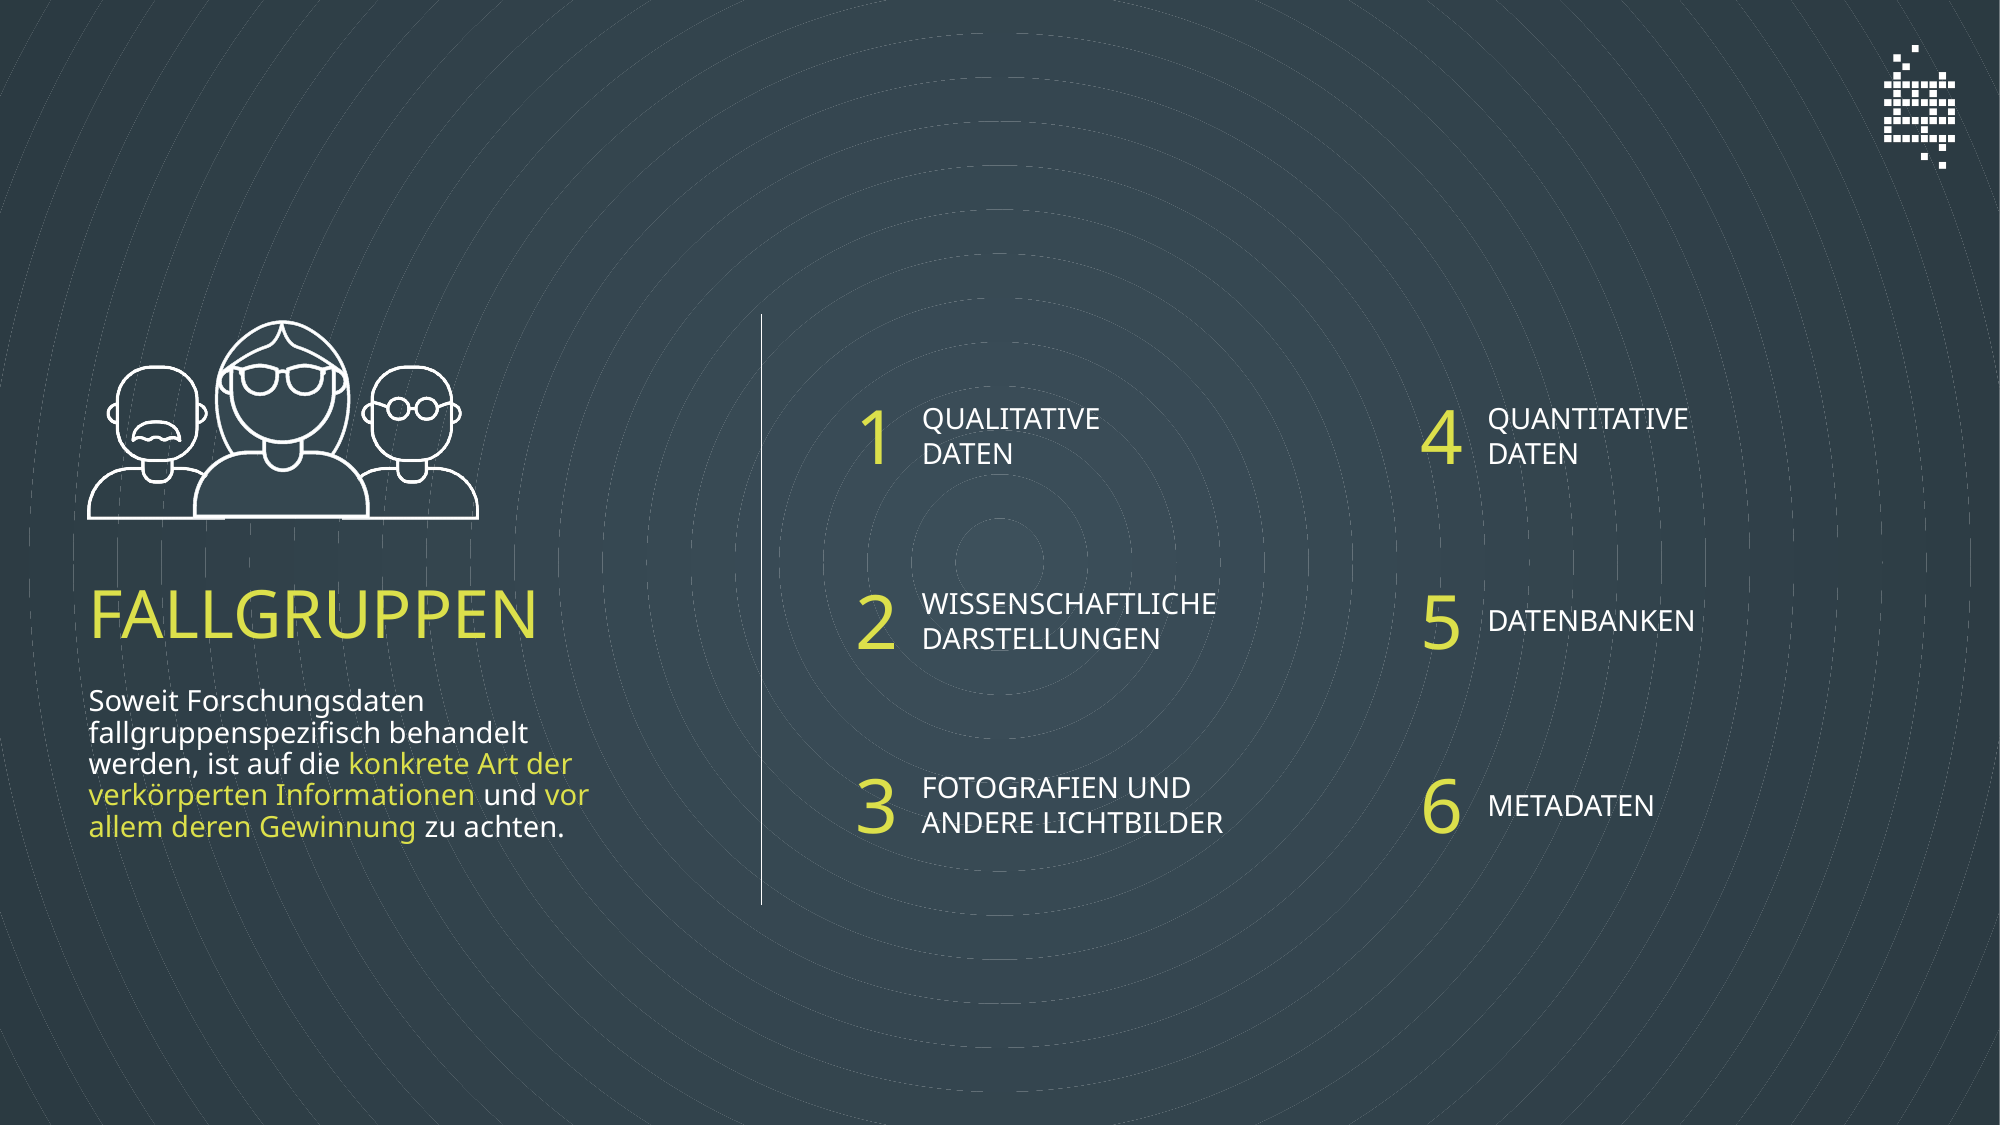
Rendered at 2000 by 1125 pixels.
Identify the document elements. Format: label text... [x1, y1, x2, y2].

picture [1884, 45, 1955, 169]
text_box Fotografien und Andere Lichtbilder [921, 769, 1334, 840]
text_box 2 [775, 574, 922, 677]
text_box 6 [1340, 758, 1488, 861]
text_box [192, 320, 370, 519]
text_box Datenbanken [1487, 602, 1900, 638]
text_box 4 [1340, 389, 1487, 492]
picture [87, 365, 225, 521]
text_box Quantitative Daten [1487, 400, 1900, 471]
list Soweit Forschungsdaten fallgruppenspezifisch behandelt werden, ist auf die konkrete Art der verkörperten Informationen und vor allem deren Gewinnung zu achten. [88, 483, 647, 985]
text_box [0, 0, 2000, 1125]
text_box 5 [1340, 574, 1488, 677]
picture [341, 365, 479, 521]
text_box Metadaten [1488, 787, 1690, 823]
text_box 3 [775, 758, 922, 861]
text_box Qualitative Daten [921, 400, 1124, 471]
text_box Wissenschaftliche Darstellungen [921, 585, 1223, 656]
text_box 1 [775, 389, 922, 492]
